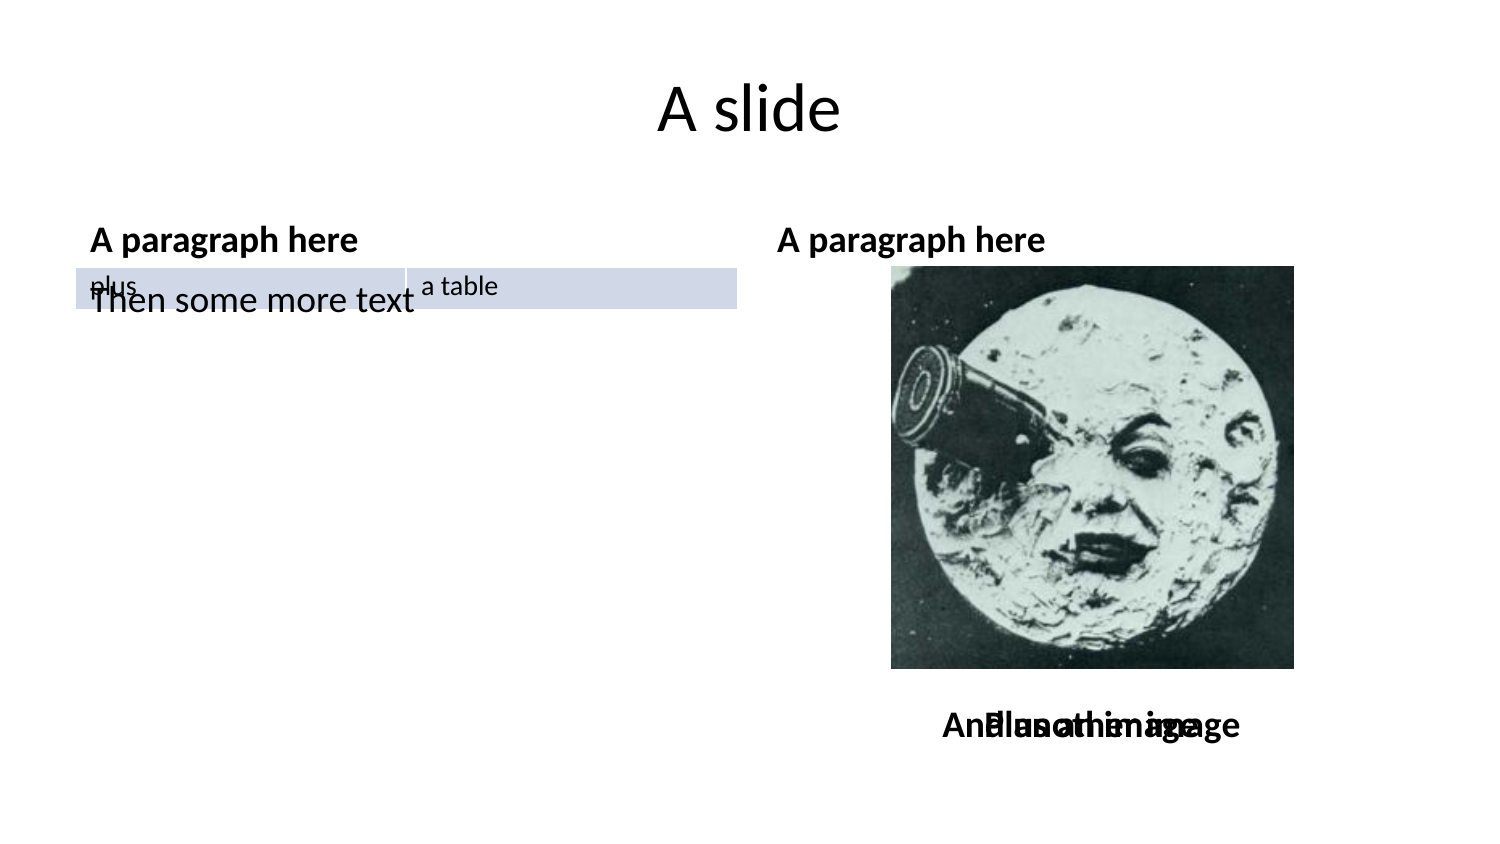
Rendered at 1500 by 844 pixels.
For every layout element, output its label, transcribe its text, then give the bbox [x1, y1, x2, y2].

title A slide [75, 33, 1425, 175]
picture [891, 266, 1294, 670]
list And another image [760, 668, 1423, 753]
list Then some more text [75, 267, 738, 754]
list A paragraph here [75, 188, 738, 266]
list A paragraph here [761, 188, 1425, 268]
